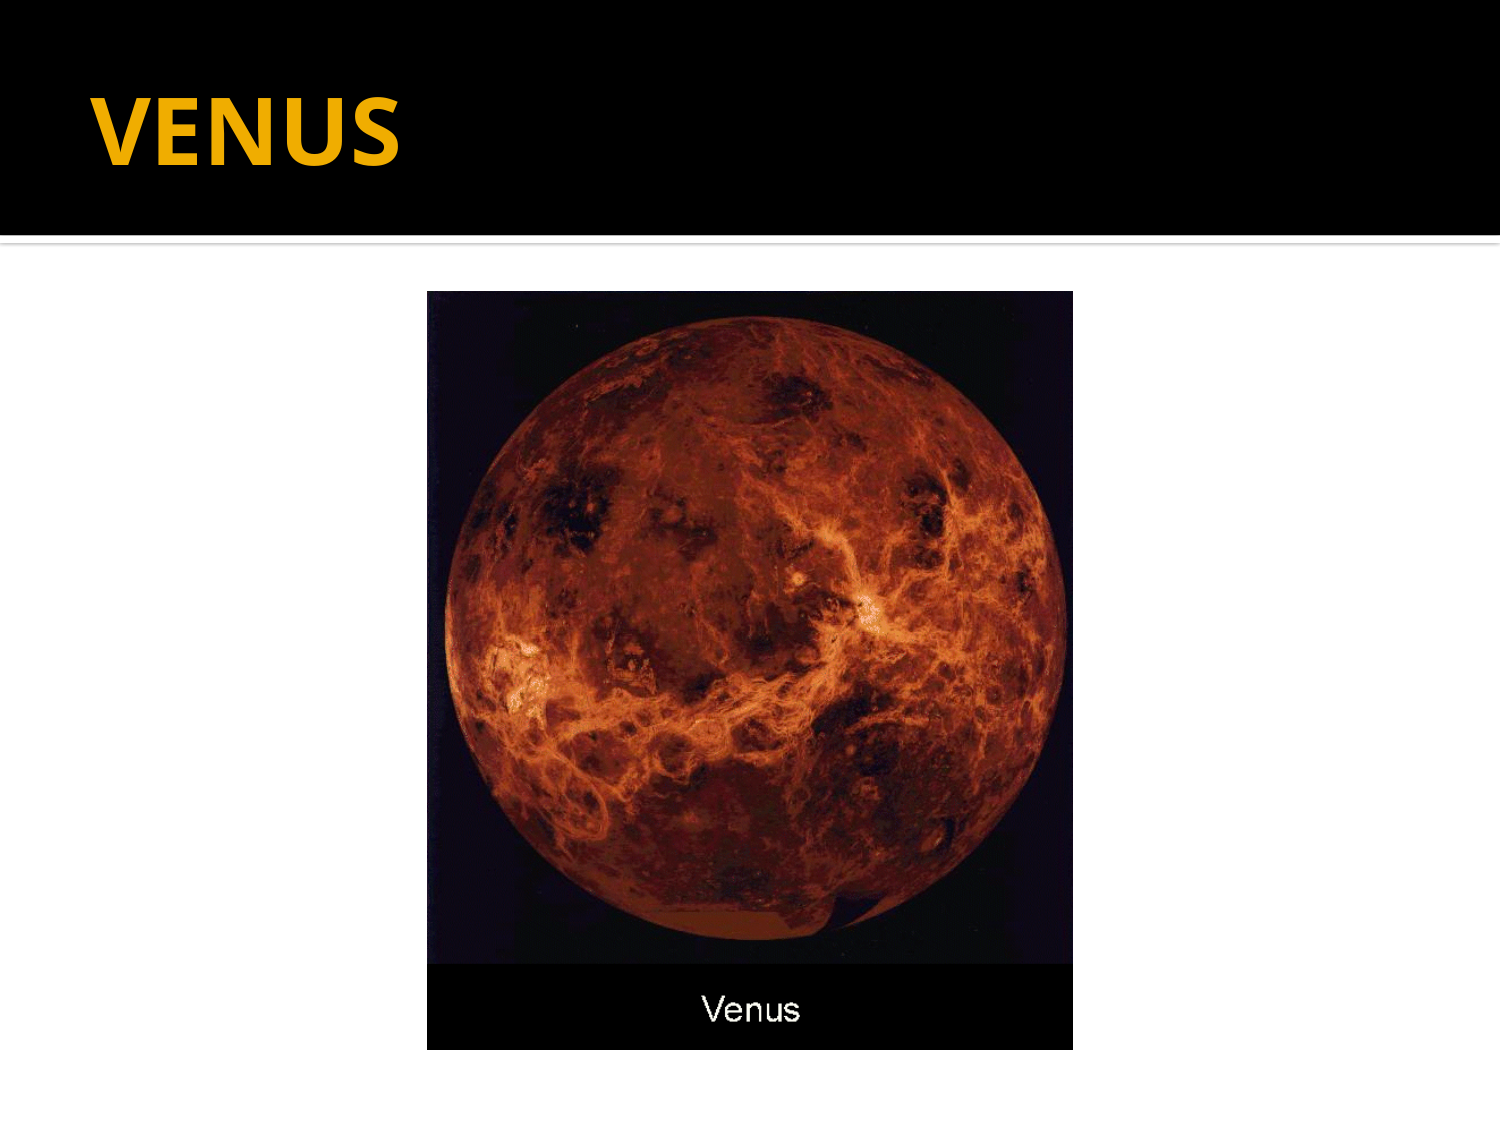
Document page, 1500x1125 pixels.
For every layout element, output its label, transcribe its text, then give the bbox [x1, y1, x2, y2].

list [427, 291, 1073, 1050]
title VENUS [75, 25, 1425, 231]
